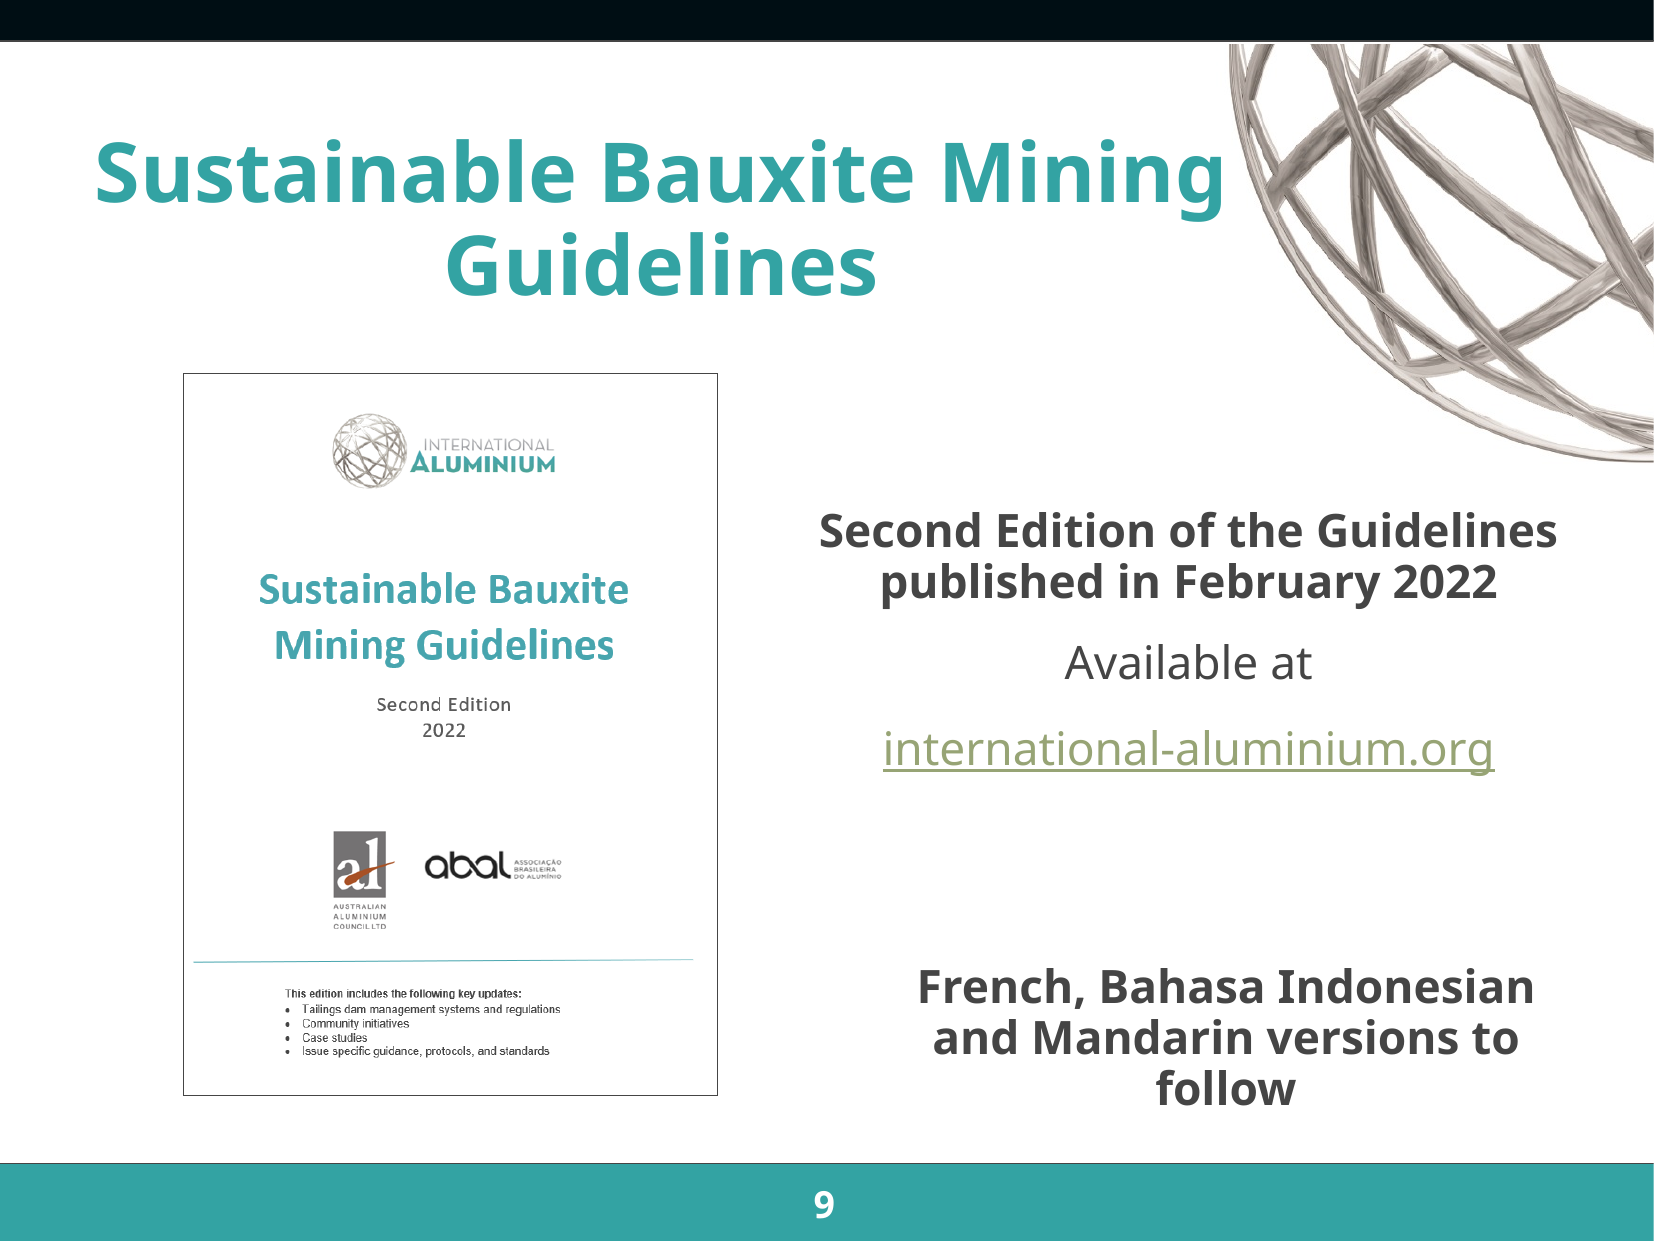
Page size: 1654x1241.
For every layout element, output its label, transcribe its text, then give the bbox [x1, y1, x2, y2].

picture [182, 373, 719, 1096]
title Sustainable Bauxite Mining Guidelines [82, 144, 1241, 299]
list Second Edition of the Guidelines published in February 2022 Available at international-aluminium.org French, Bahasa Indonesian and Mandarin versions to follow [806, 501, 1571, 1140]
picture [1181, 44, 1654, 495]
